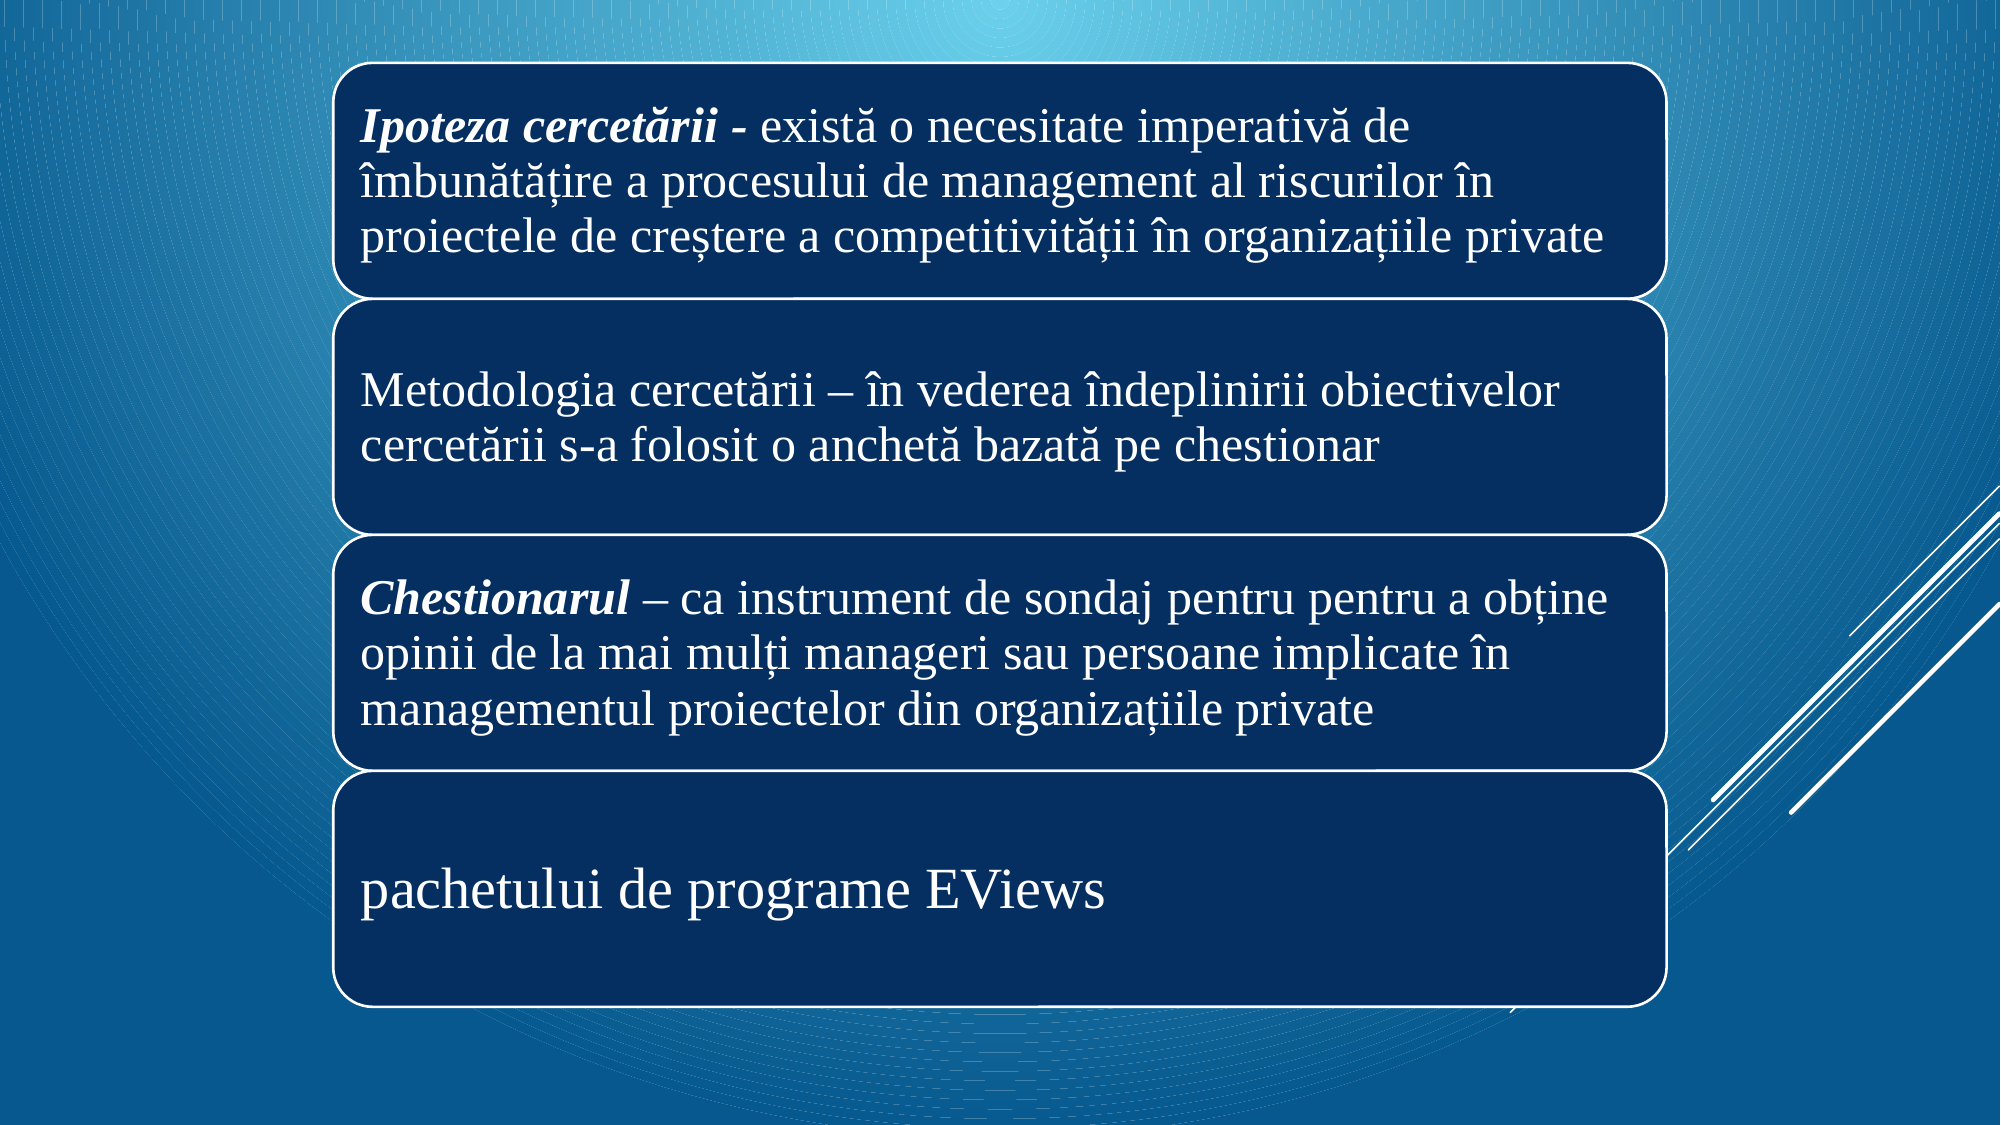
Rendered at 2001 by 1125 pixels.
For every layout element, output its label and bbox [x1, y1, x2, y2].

text_box [332, 62, 1667, 1008]
